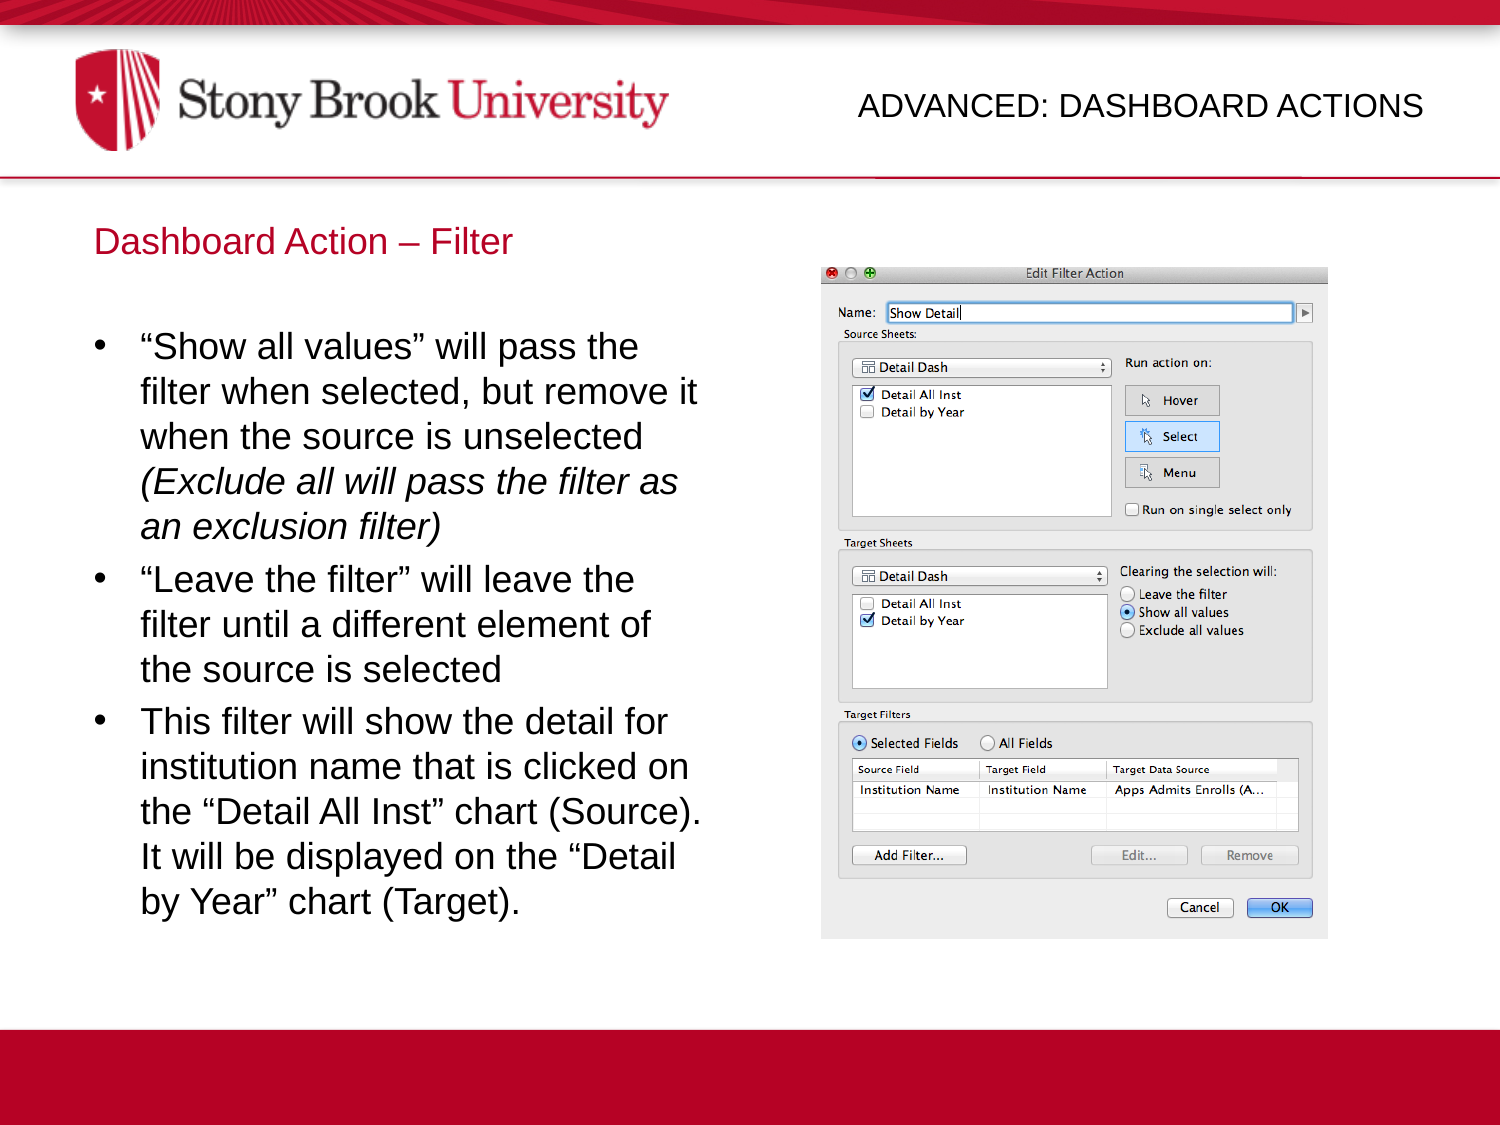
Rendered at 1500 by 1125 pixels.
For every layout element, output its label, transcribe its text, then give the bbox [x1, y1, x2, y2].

list Advanced: Dashboard Actions [776, 76, 1425, 139]
picture [0, 0, 1500, 25]
picture [821, 267, 1328, 939]
text_box Dashboard Action – Filter “Show all values” will pass the filter when selected, but remove it when the source is unselected (Exclude all will pass the filter as an exclusion filter) “Leave the filter” will leave the filter until a different element of the source is selected This filter will show the detail for institution name that is clicked on the “Detail All Inst” chart (Source). It will be displayed on the “Detail by Year” chart (Target). [75, 217, 705, 989]
